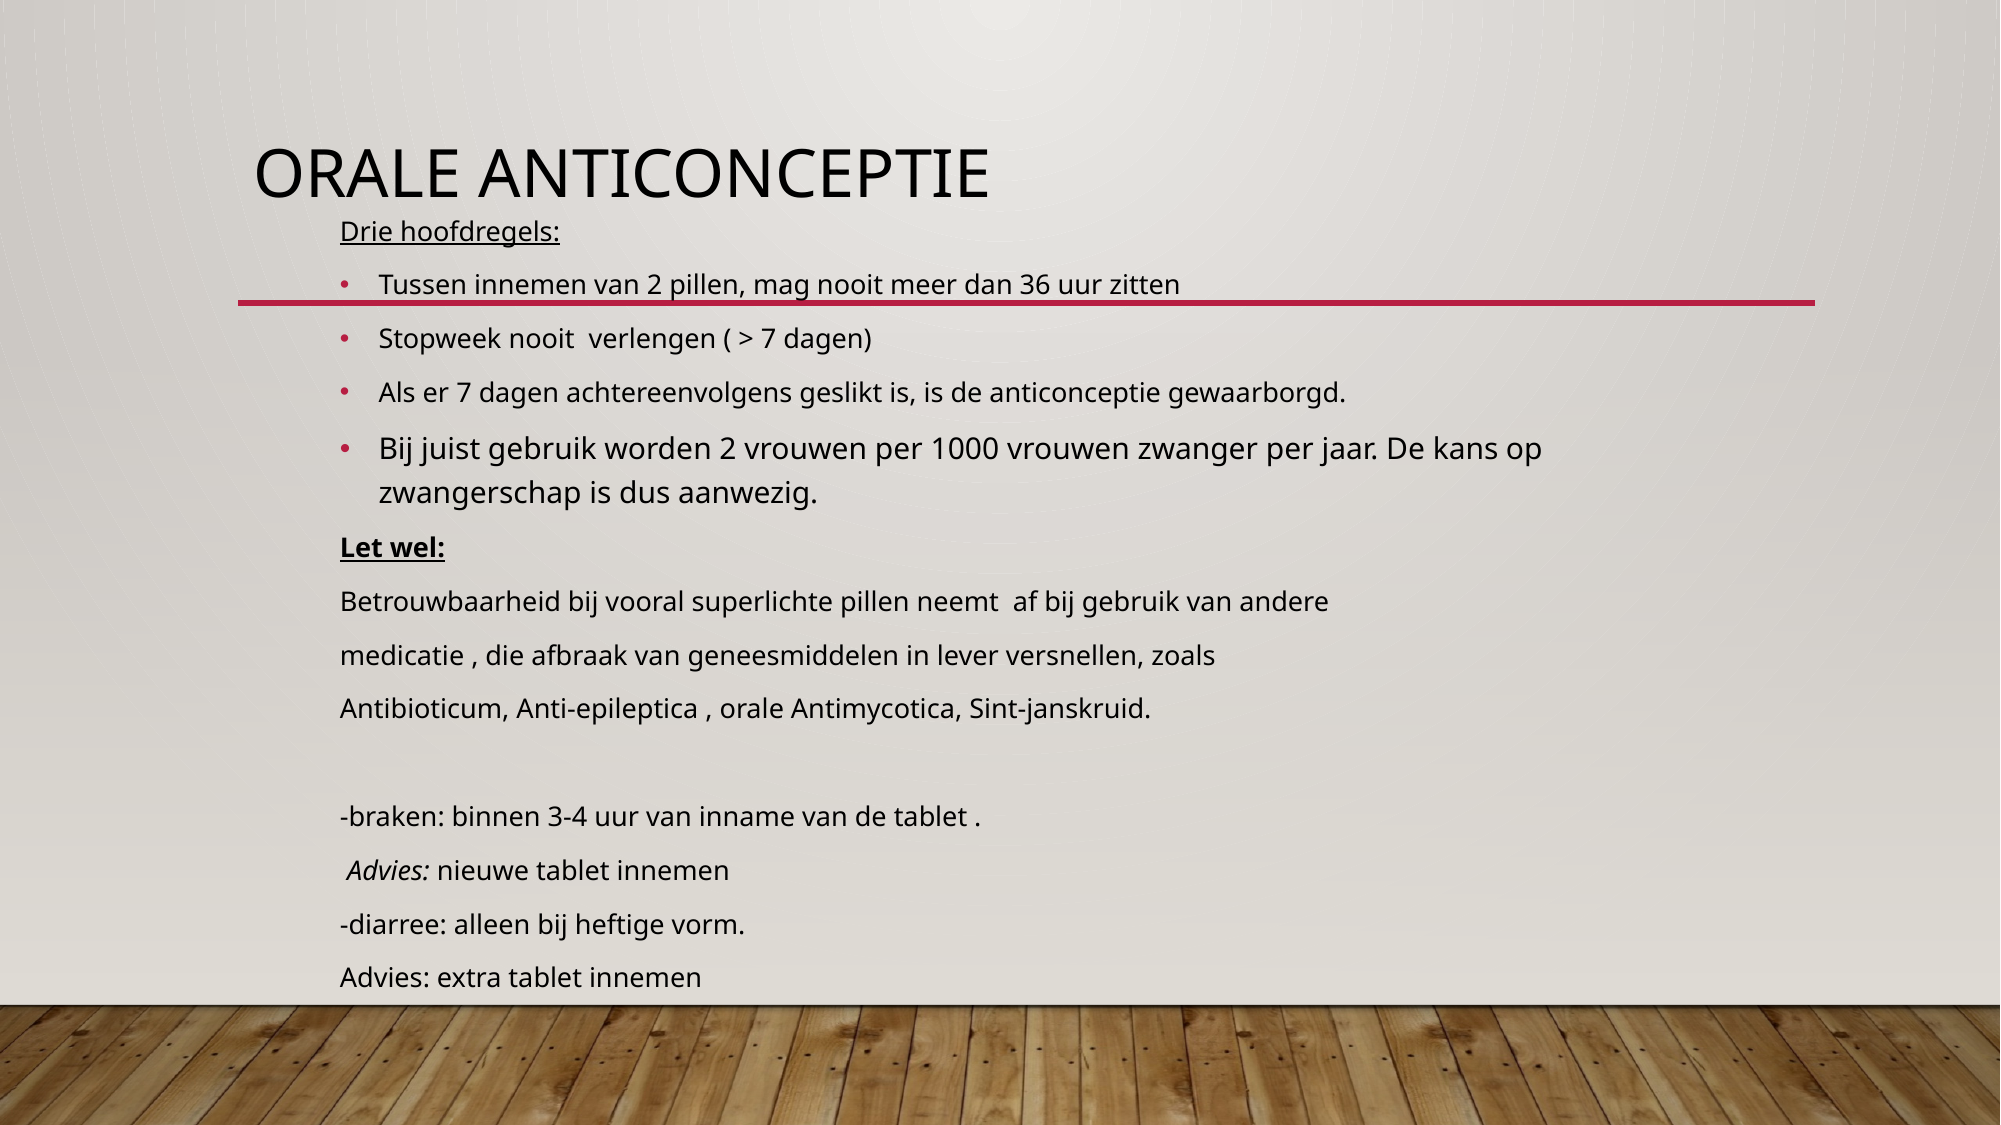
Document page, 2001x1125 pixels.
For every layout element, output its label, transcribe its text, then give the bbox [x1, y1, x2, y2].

picture [0, 1005, 2000, 1125]
title Orale anticonceptie [238, 131, 1814, 305]
list Drie hoofdregels: Tussen innemen van 2 pillen, mag nooit meer dan 36 uur zitten Stopweek nooit verlengen ( > 7 dagen) Als er 7 dagen achtereenvolgens geslikt is, is de anticonceptie gewaarborgd. Bij juist gebruik worden 2 vrouwen per 1000 vrouwen zwanger per jaar. De kans op zwangerschap is dus aanwezig. Let wel: Betrouwbaarheid bij vooral superlichte pillen neemt af bij gebruik van andere medicatie , die afbraak van geneesmiddelen in lever versnellen, zoals Antibioticum, Anti-epileptica , orale Antimycotica, Sint-janskruid. -braken: binnen 3-4 uur van inname van de tablet . Advies: nieuwe tablet innemen -diarree: alleen bij heftige vorm. Advies: extra tablet innemen [324, 200, 1675, 1010]
